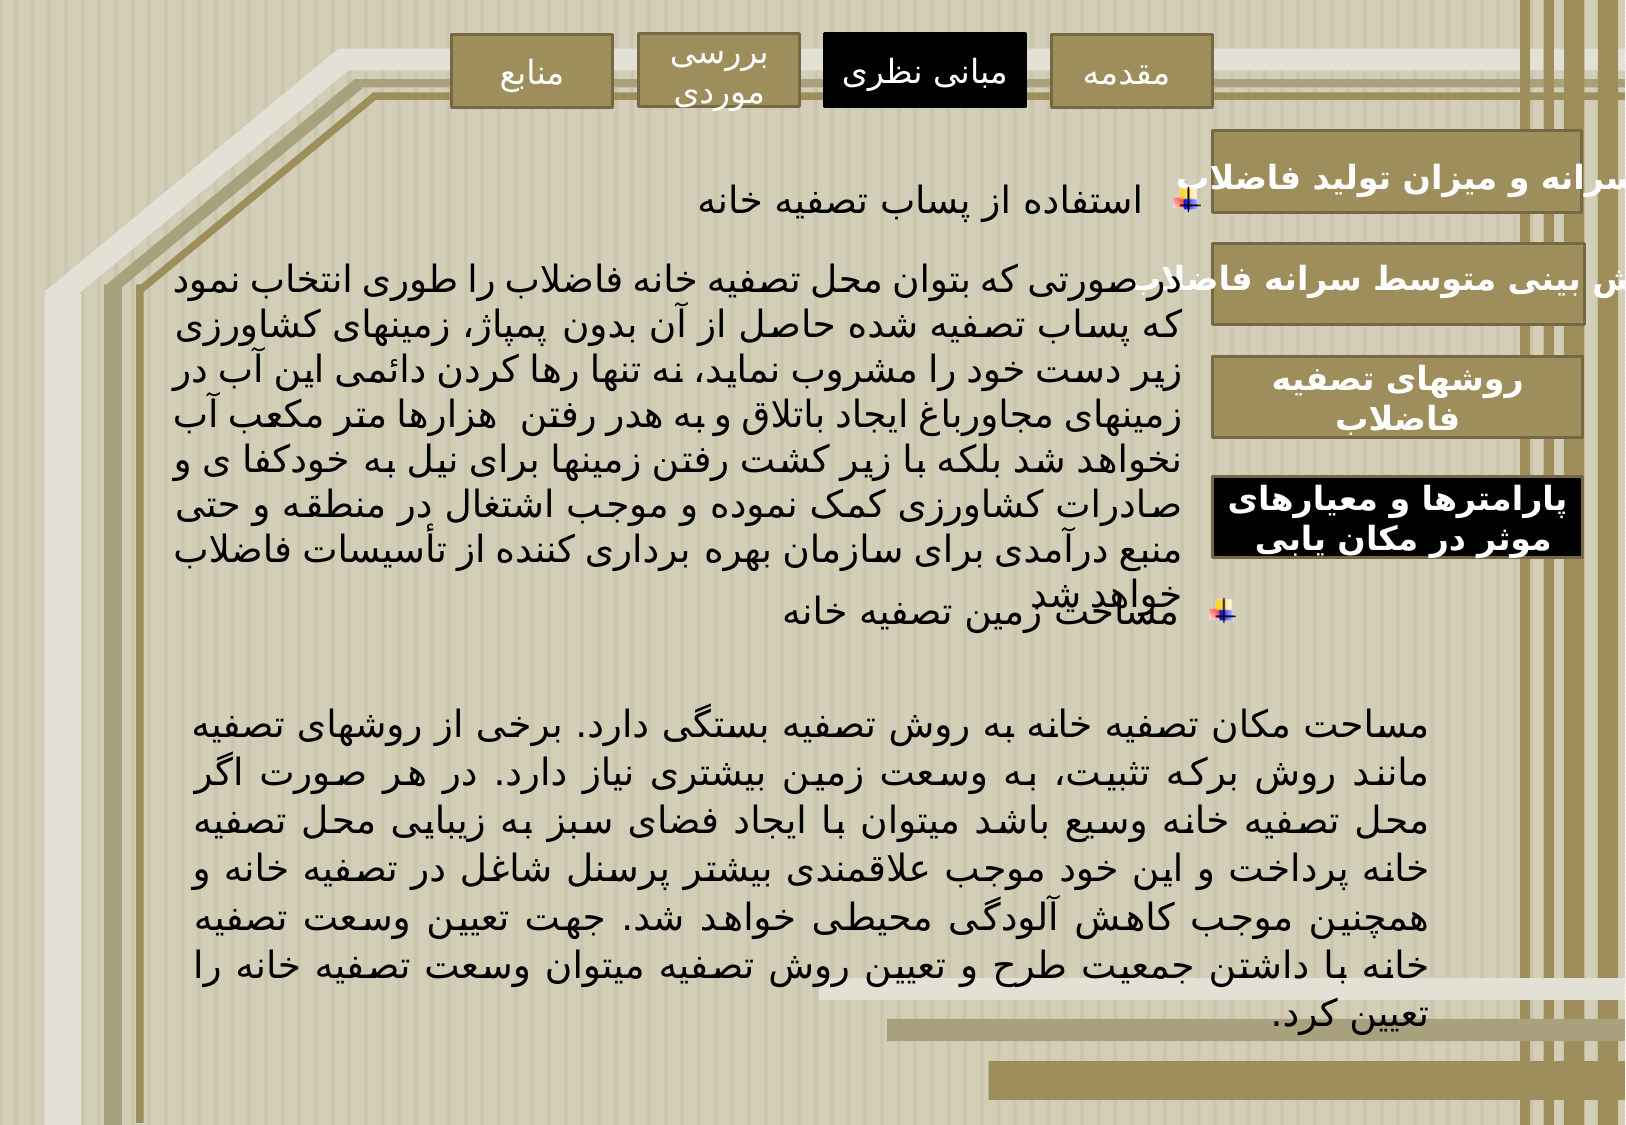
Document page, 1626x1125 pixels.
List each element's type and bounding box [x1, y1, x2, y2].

text_box [8, 0, 1625, 1125]
